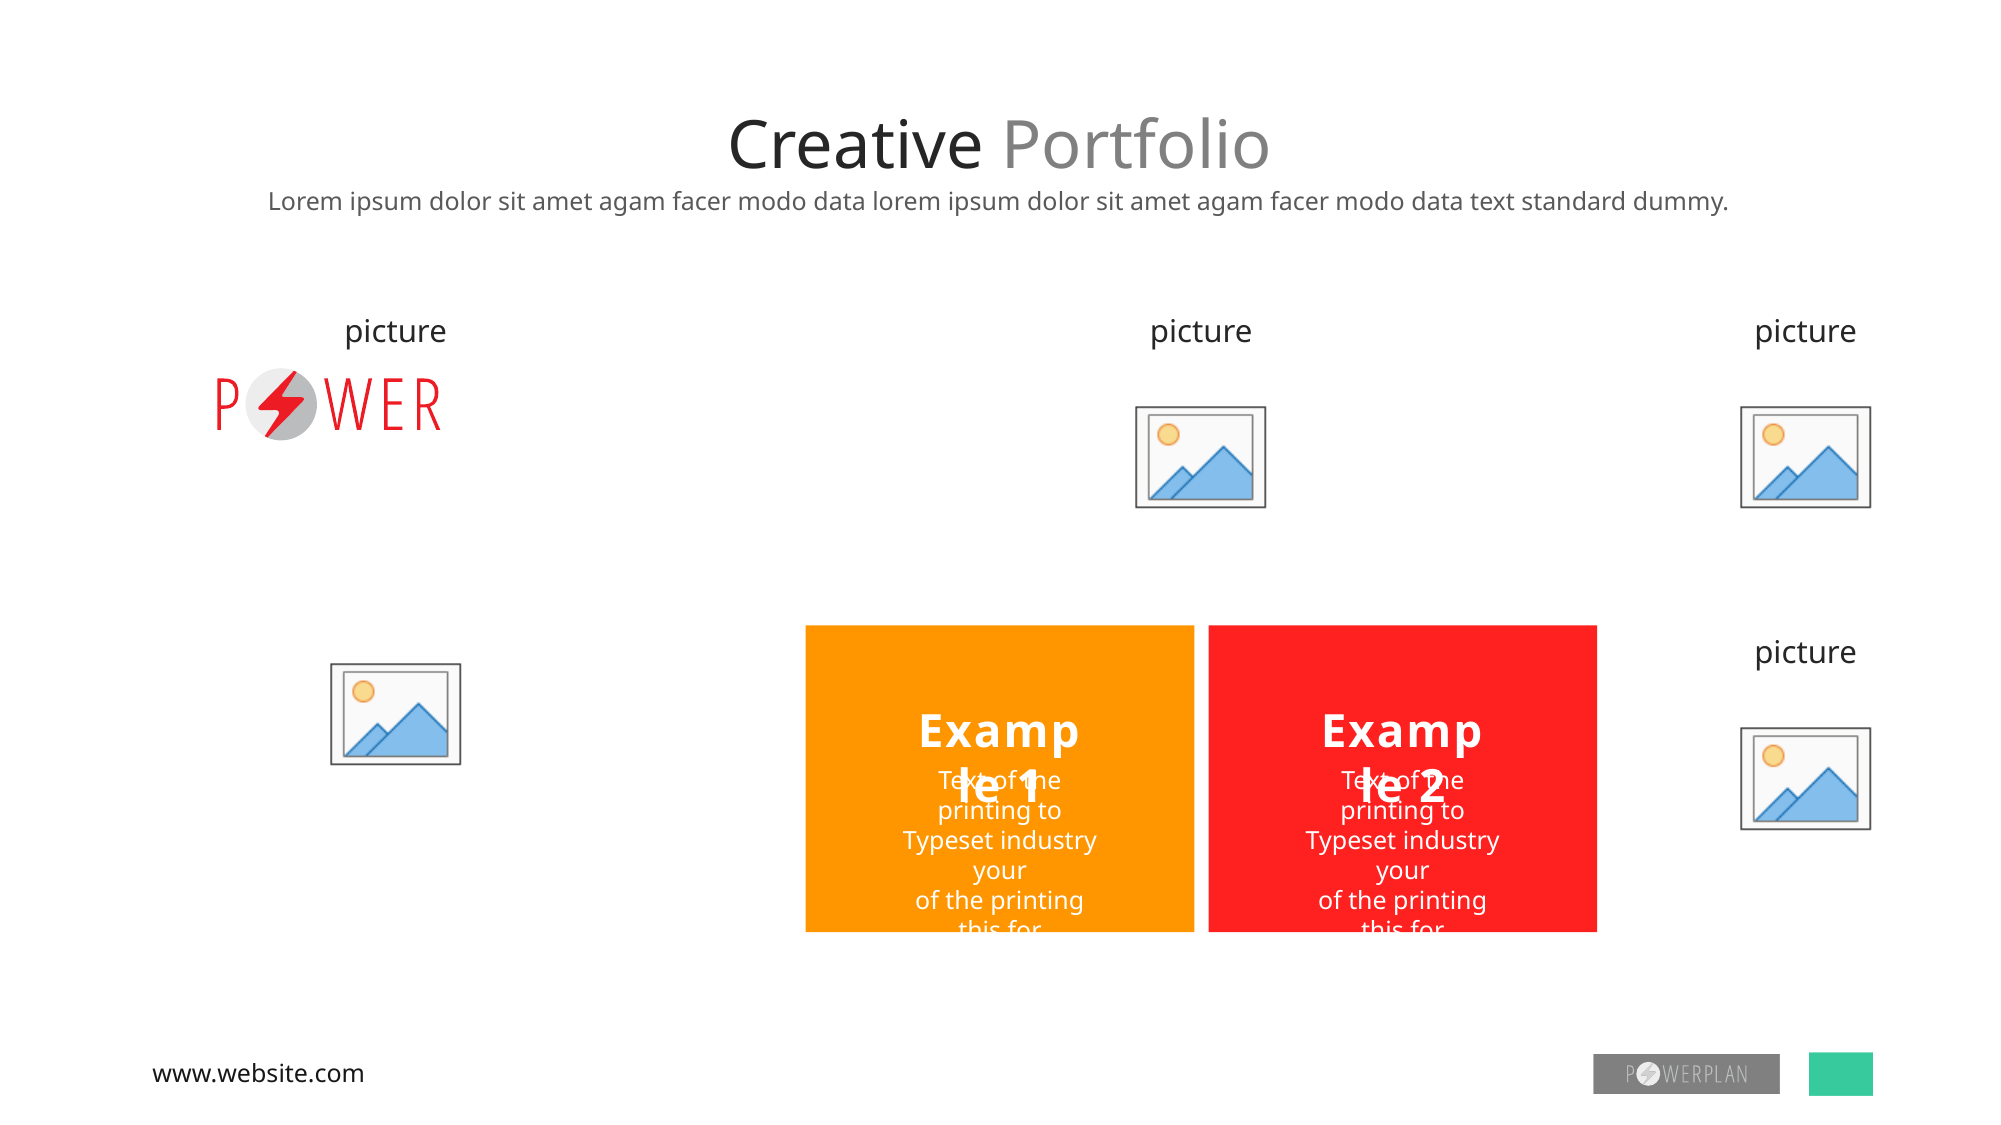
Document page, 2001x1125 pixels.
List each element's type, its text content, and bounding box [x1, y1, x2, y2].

slide_number 11 [1809, 1052, 1873, 1096]
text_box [1284, 693, 1522, 864]
text_box [805, 624, 1195, 933]
picture [1611, 304, 2000, 612]
list Lorem ipsum dolor sit amet agam facer modo data lorem ipsum dolor sit amet agam facer modo data text standard dummy. [137, 181, 1863, 224]
picture [1611, 625, 2000, 933]
picture [0, 304, 792, 1125]
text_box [1593, 1053, 1780, 1094]
title Creative Portfolio [137, 96, 1863, 181]
picture [805, 304, 1598, 612]
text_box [881, 693, 1119, 864]
text_box [1207, 624, 1598, 933]
